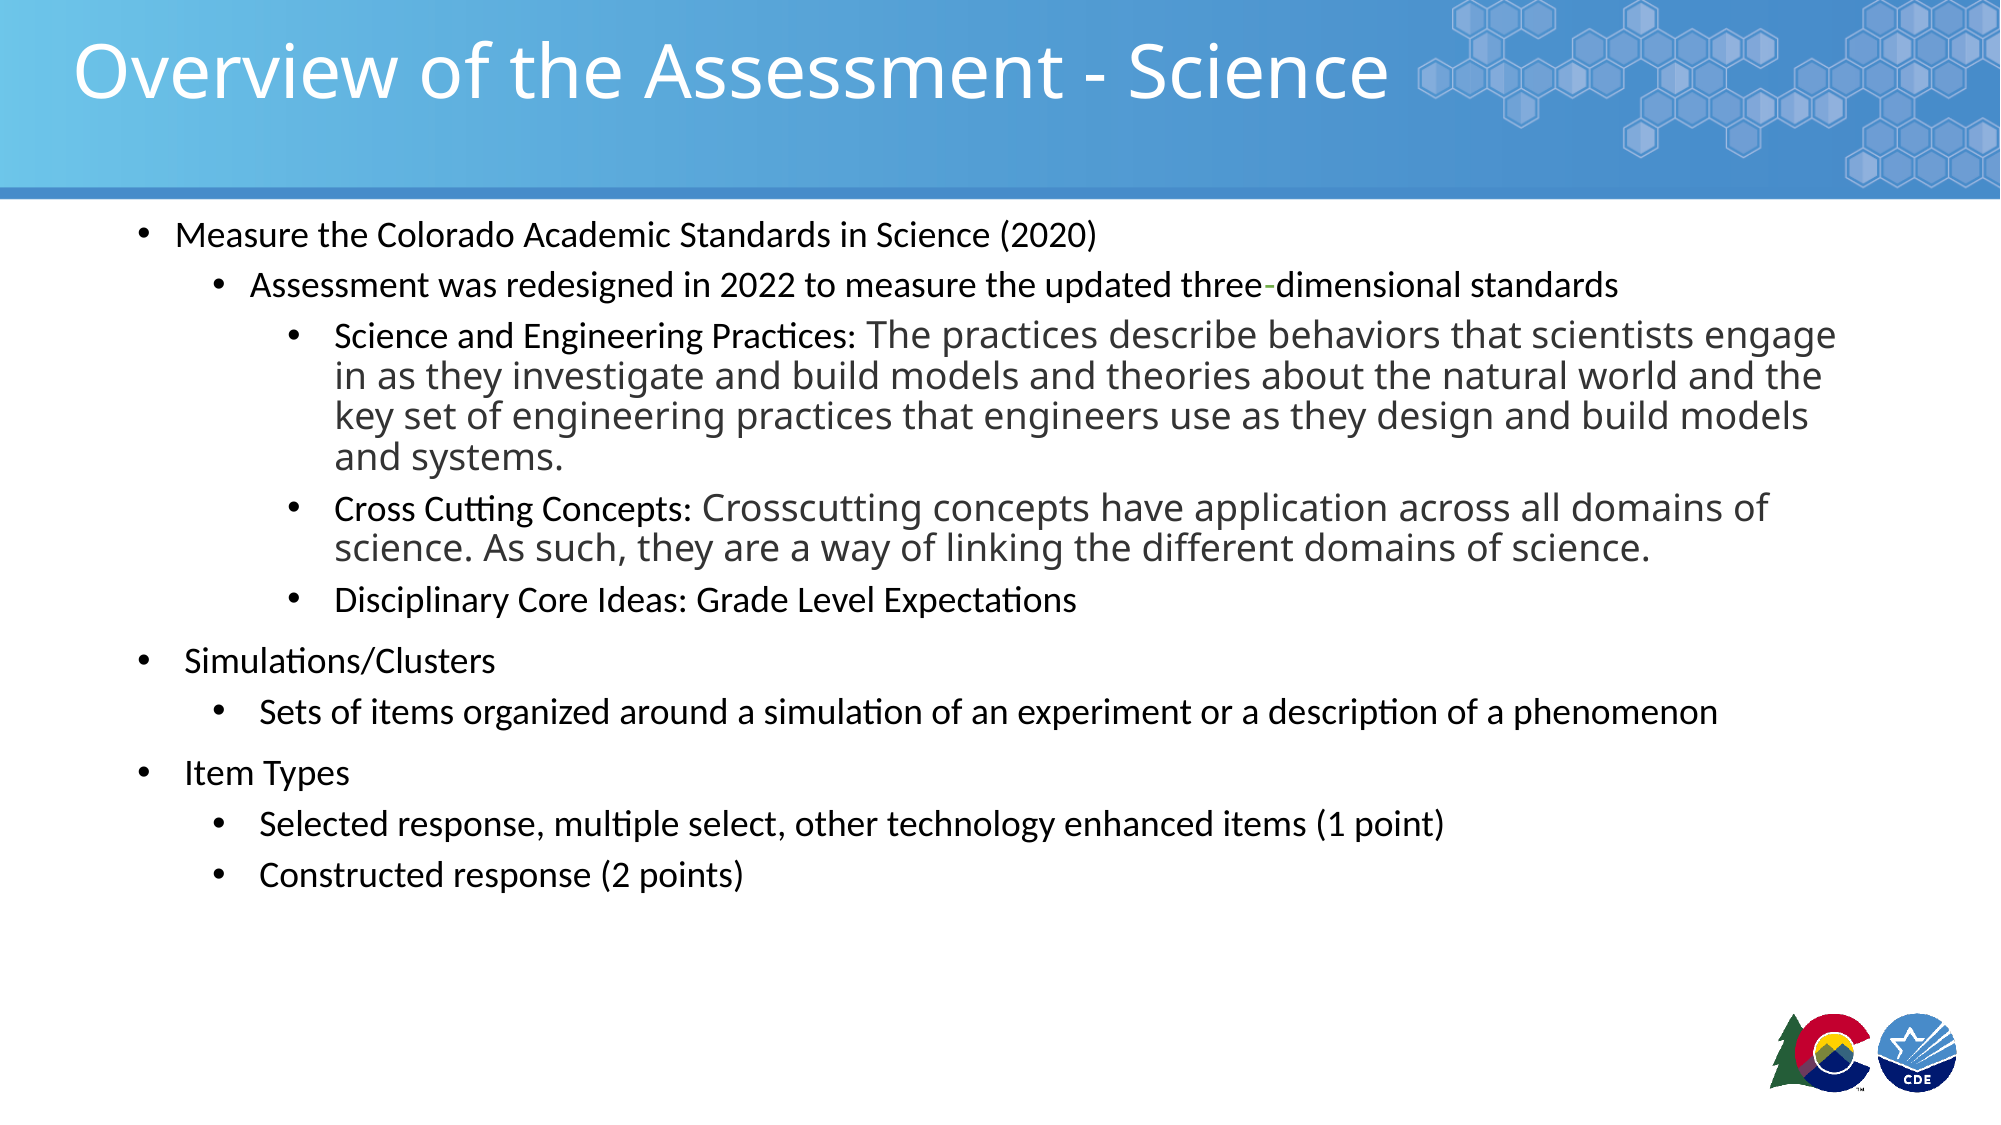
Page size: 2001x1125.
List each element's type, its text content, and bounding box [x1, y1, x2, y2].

list Measure the Colorado Academic Standards in Science (2020) Assessment was redesigned in 2022 to measure the updated three-dimensional standards Science and Engineering Practices: The practices describe behaviors that scientists engage in as they investigate and build models and theories about the natural world and the key set of engineering practices that engineers use as they design and build models and systems. Cross Cutting Concepts: Crosscutting concepts have application across all domains of science. As such, they are a way of linking the different domains of science. Disciplinary Core Ideas: Grade Level Expectations Simulations/Clusters Sets of items organized around a simulation of an experiment or a description of a phenomenon Item Types Selected response, multiple select, other technology enhanced items (1 point) Constructed response (2 points) [137, 214, 1863, 929]
picture [1768, 1012, 1957, 1093]
title Overview of the Assessment - Science [72, 33, 1396, 182]
picture [0, 0, 2000, 200]
